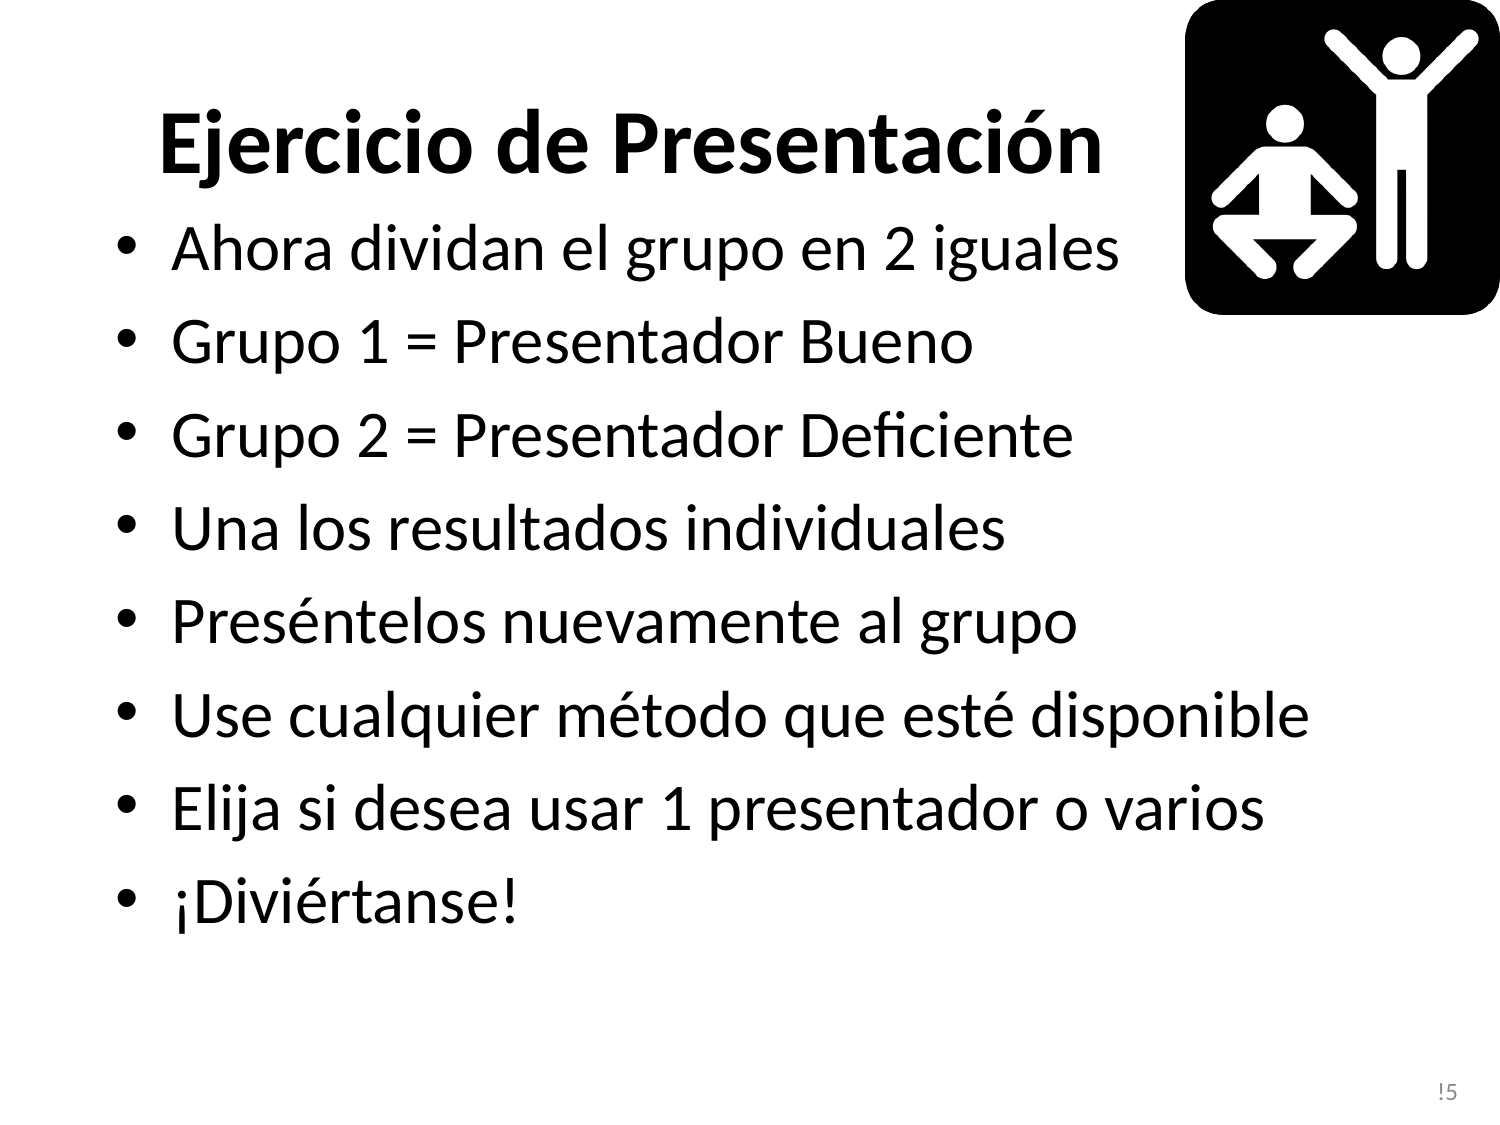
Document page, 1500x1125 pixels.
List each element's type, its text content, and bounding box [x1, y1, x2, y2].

text_box !5 [1122, 1067, 1473, 1125]
picture [1185, 0, 1500, 315]
list Ahora dividan el grupo en 2 iguales Grupo 1 = Presentador Bueno Grupo 2 = Presentador Deficiente Una los resultados individuales Preséntelos nuevamente al grupo Use cualquier método que esté disponible Elija si desea usar 1 presentador o varios ¡Diviértanse! [100, 196, 1459, 963]
title Ejercicio de Presentación [76, 66, 1180, 209]
